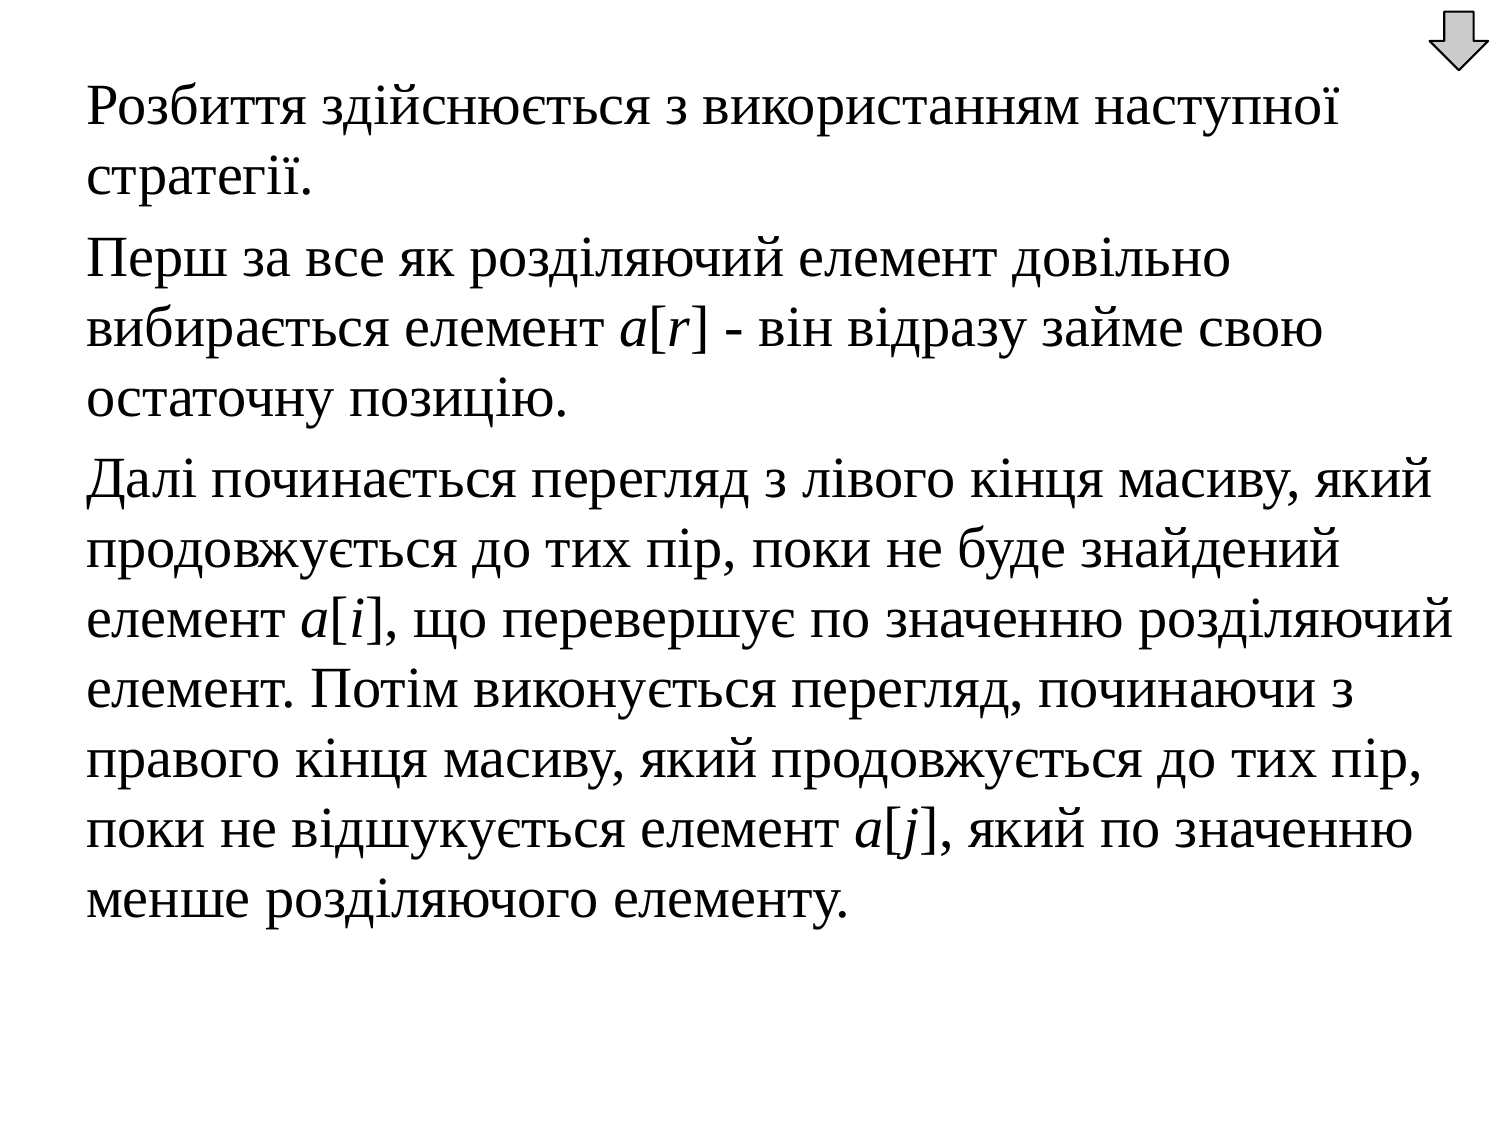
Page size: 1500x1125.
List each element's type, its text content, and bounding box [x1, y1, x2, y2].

list Розбиття здійснюється з використанням наступної стратегії. Перш за все як розділяючий елемент довільно вибирається елемент а[r] - він відразу займе свою остаточну позицію. Далі починається перегляд з лівого кінця масиву, який продовжується до тих пір, поки не буде знайдений елемент а[i], що перевершує по значенню розділяючий елемент. Потім виконується перегляд, починаючи з правого кінця масиву, який продовжується до тих пір, поки не відшукується елемент а[j], який по значенню менше розділяючого елементу. [0, 58, 1500, 1125]
text_box [1429, 11, 1489, 71]
